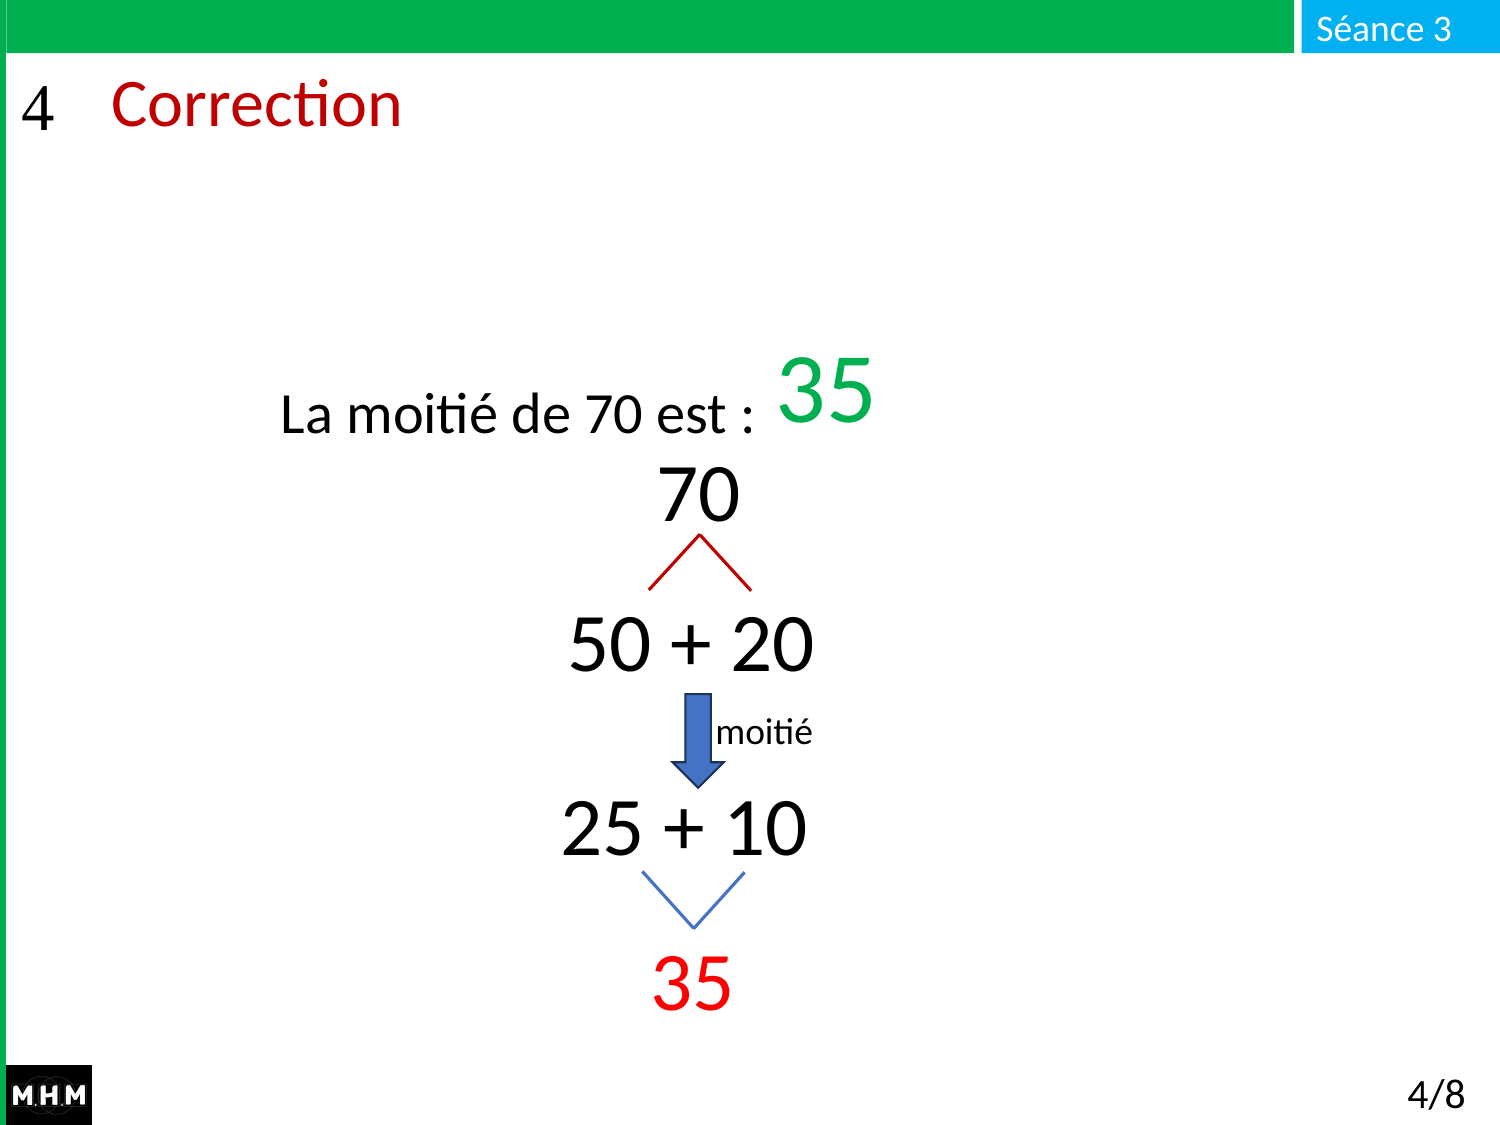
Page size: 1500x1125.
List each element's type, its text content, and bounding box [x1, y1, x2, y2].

picture [6, 1065, 92, 1125]
text_box 50 + 20 [331, 581, 1051, 696]
text_box La moitié de 70 est : … [266, 297, 875, 498]
text_box 35 [608, 919, 778, 1035]
text_box 25 + 10 [324, 764, 1044, 879]
list 4/8 [1373, 1064, 1500, 1125]
text_box 35 [751, 314, 902, 450]
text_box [642, 871, 745, 929]
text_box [648, 534, 752, 591]
title Correction [96, 60, 1391, 150]
text_box [670, 696, 727, 764]
text_box 70 [633, 430, 764, 546]
text_box moitié [700, 699, 961, 760]
